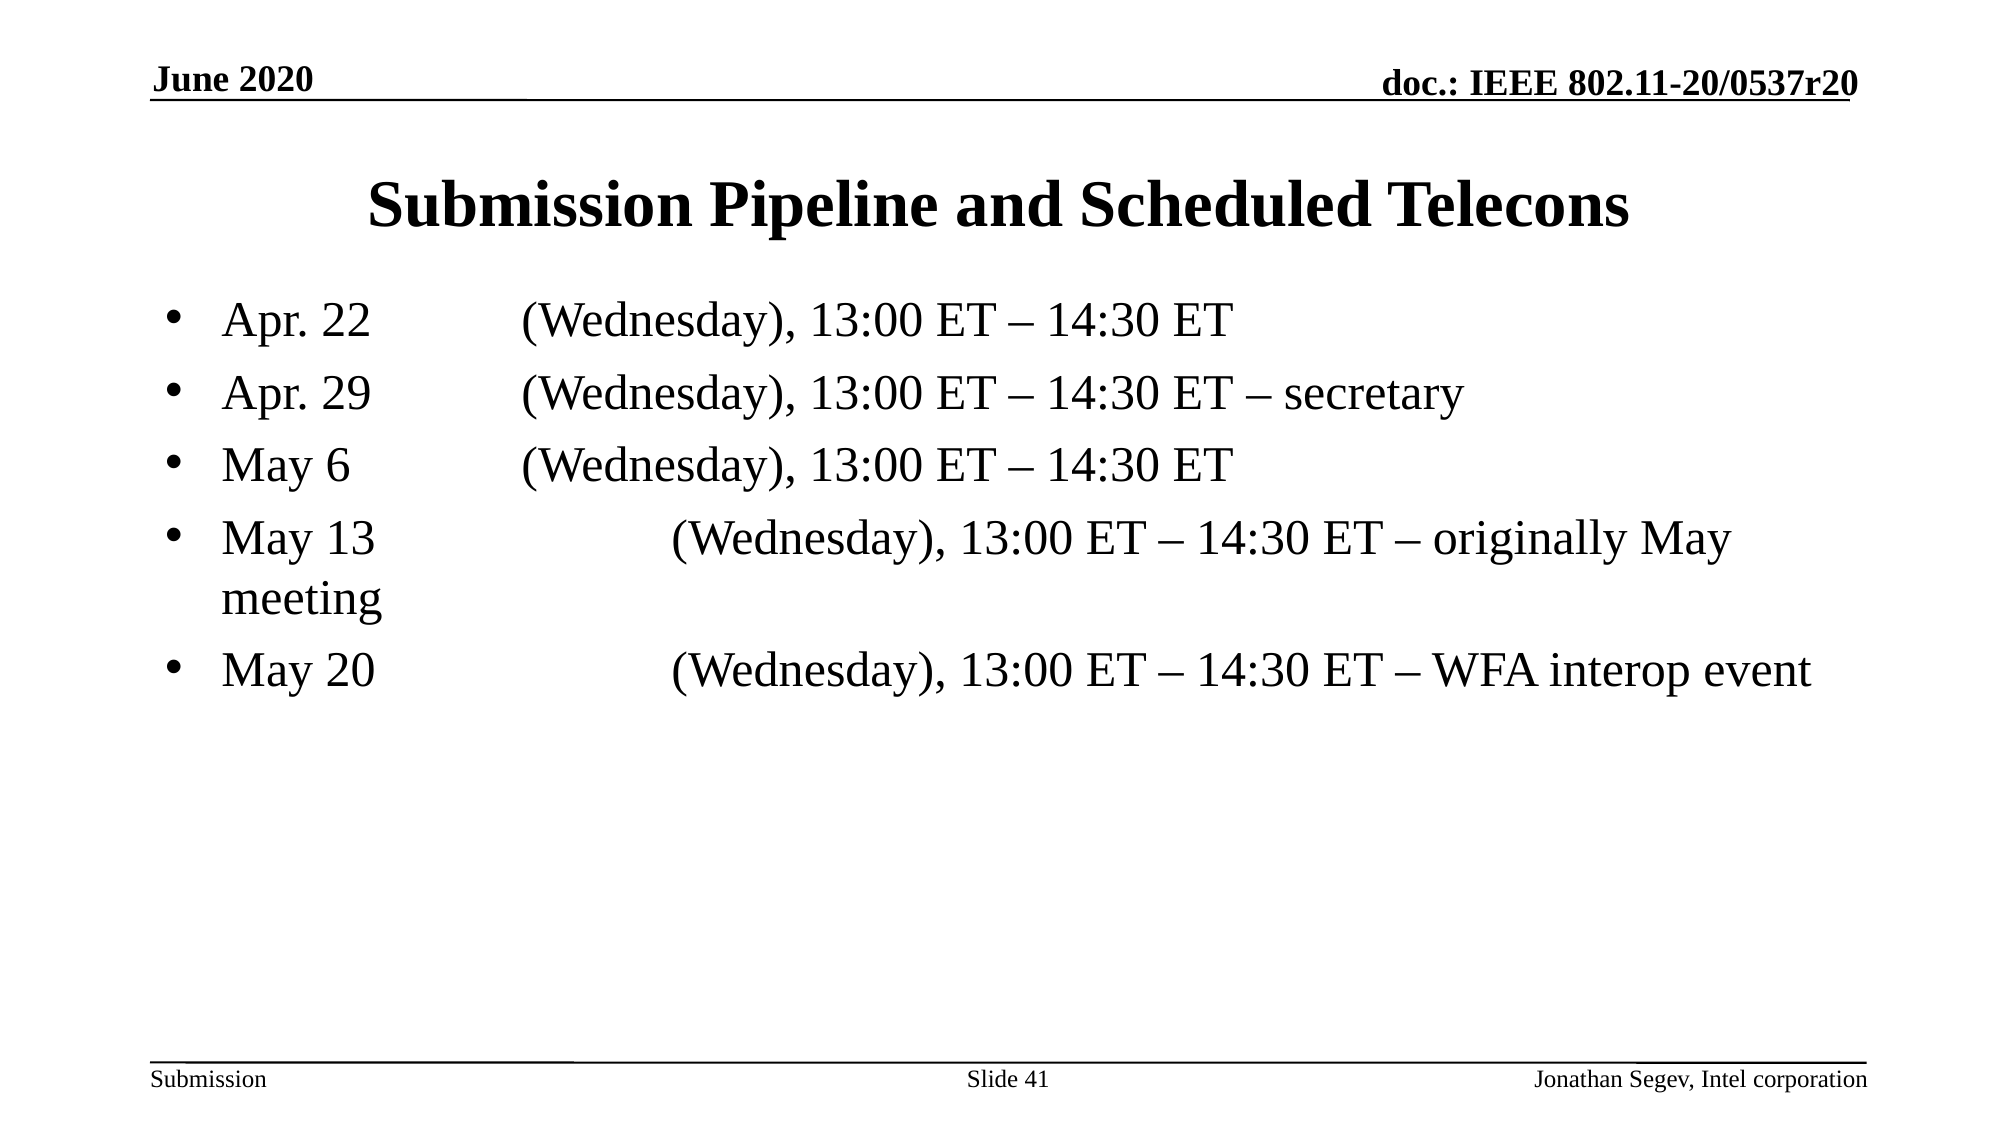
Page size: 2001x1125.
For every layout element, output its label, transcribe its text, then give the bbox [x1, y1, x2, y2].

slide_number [152, 54, 563, 100]
footer Jonathan Segev, Intel corporation [1171, 1061, 1869, 1093]
title Submission Pipeline and Scheduled Telecons [149, 112, 1850, 278]
list Apr. 22 (Wednesday), 13:00 ET – 14:30 ET Apr. 29 (Wednesday), 13:00 ET – 14:30 ET – secretary May 6 (Wednesday), 13:00 ET – 14:30 ET May 13 (Wednesday), 13:00 ET – 14:30 ET – originally May meeting May 20 (Wednesday), 13:00 ET – 14:30 ET – WFA interop event [149, 278, 1850, 670]
slide_number Slide 41 [950, 1061, 1067, 1123]
